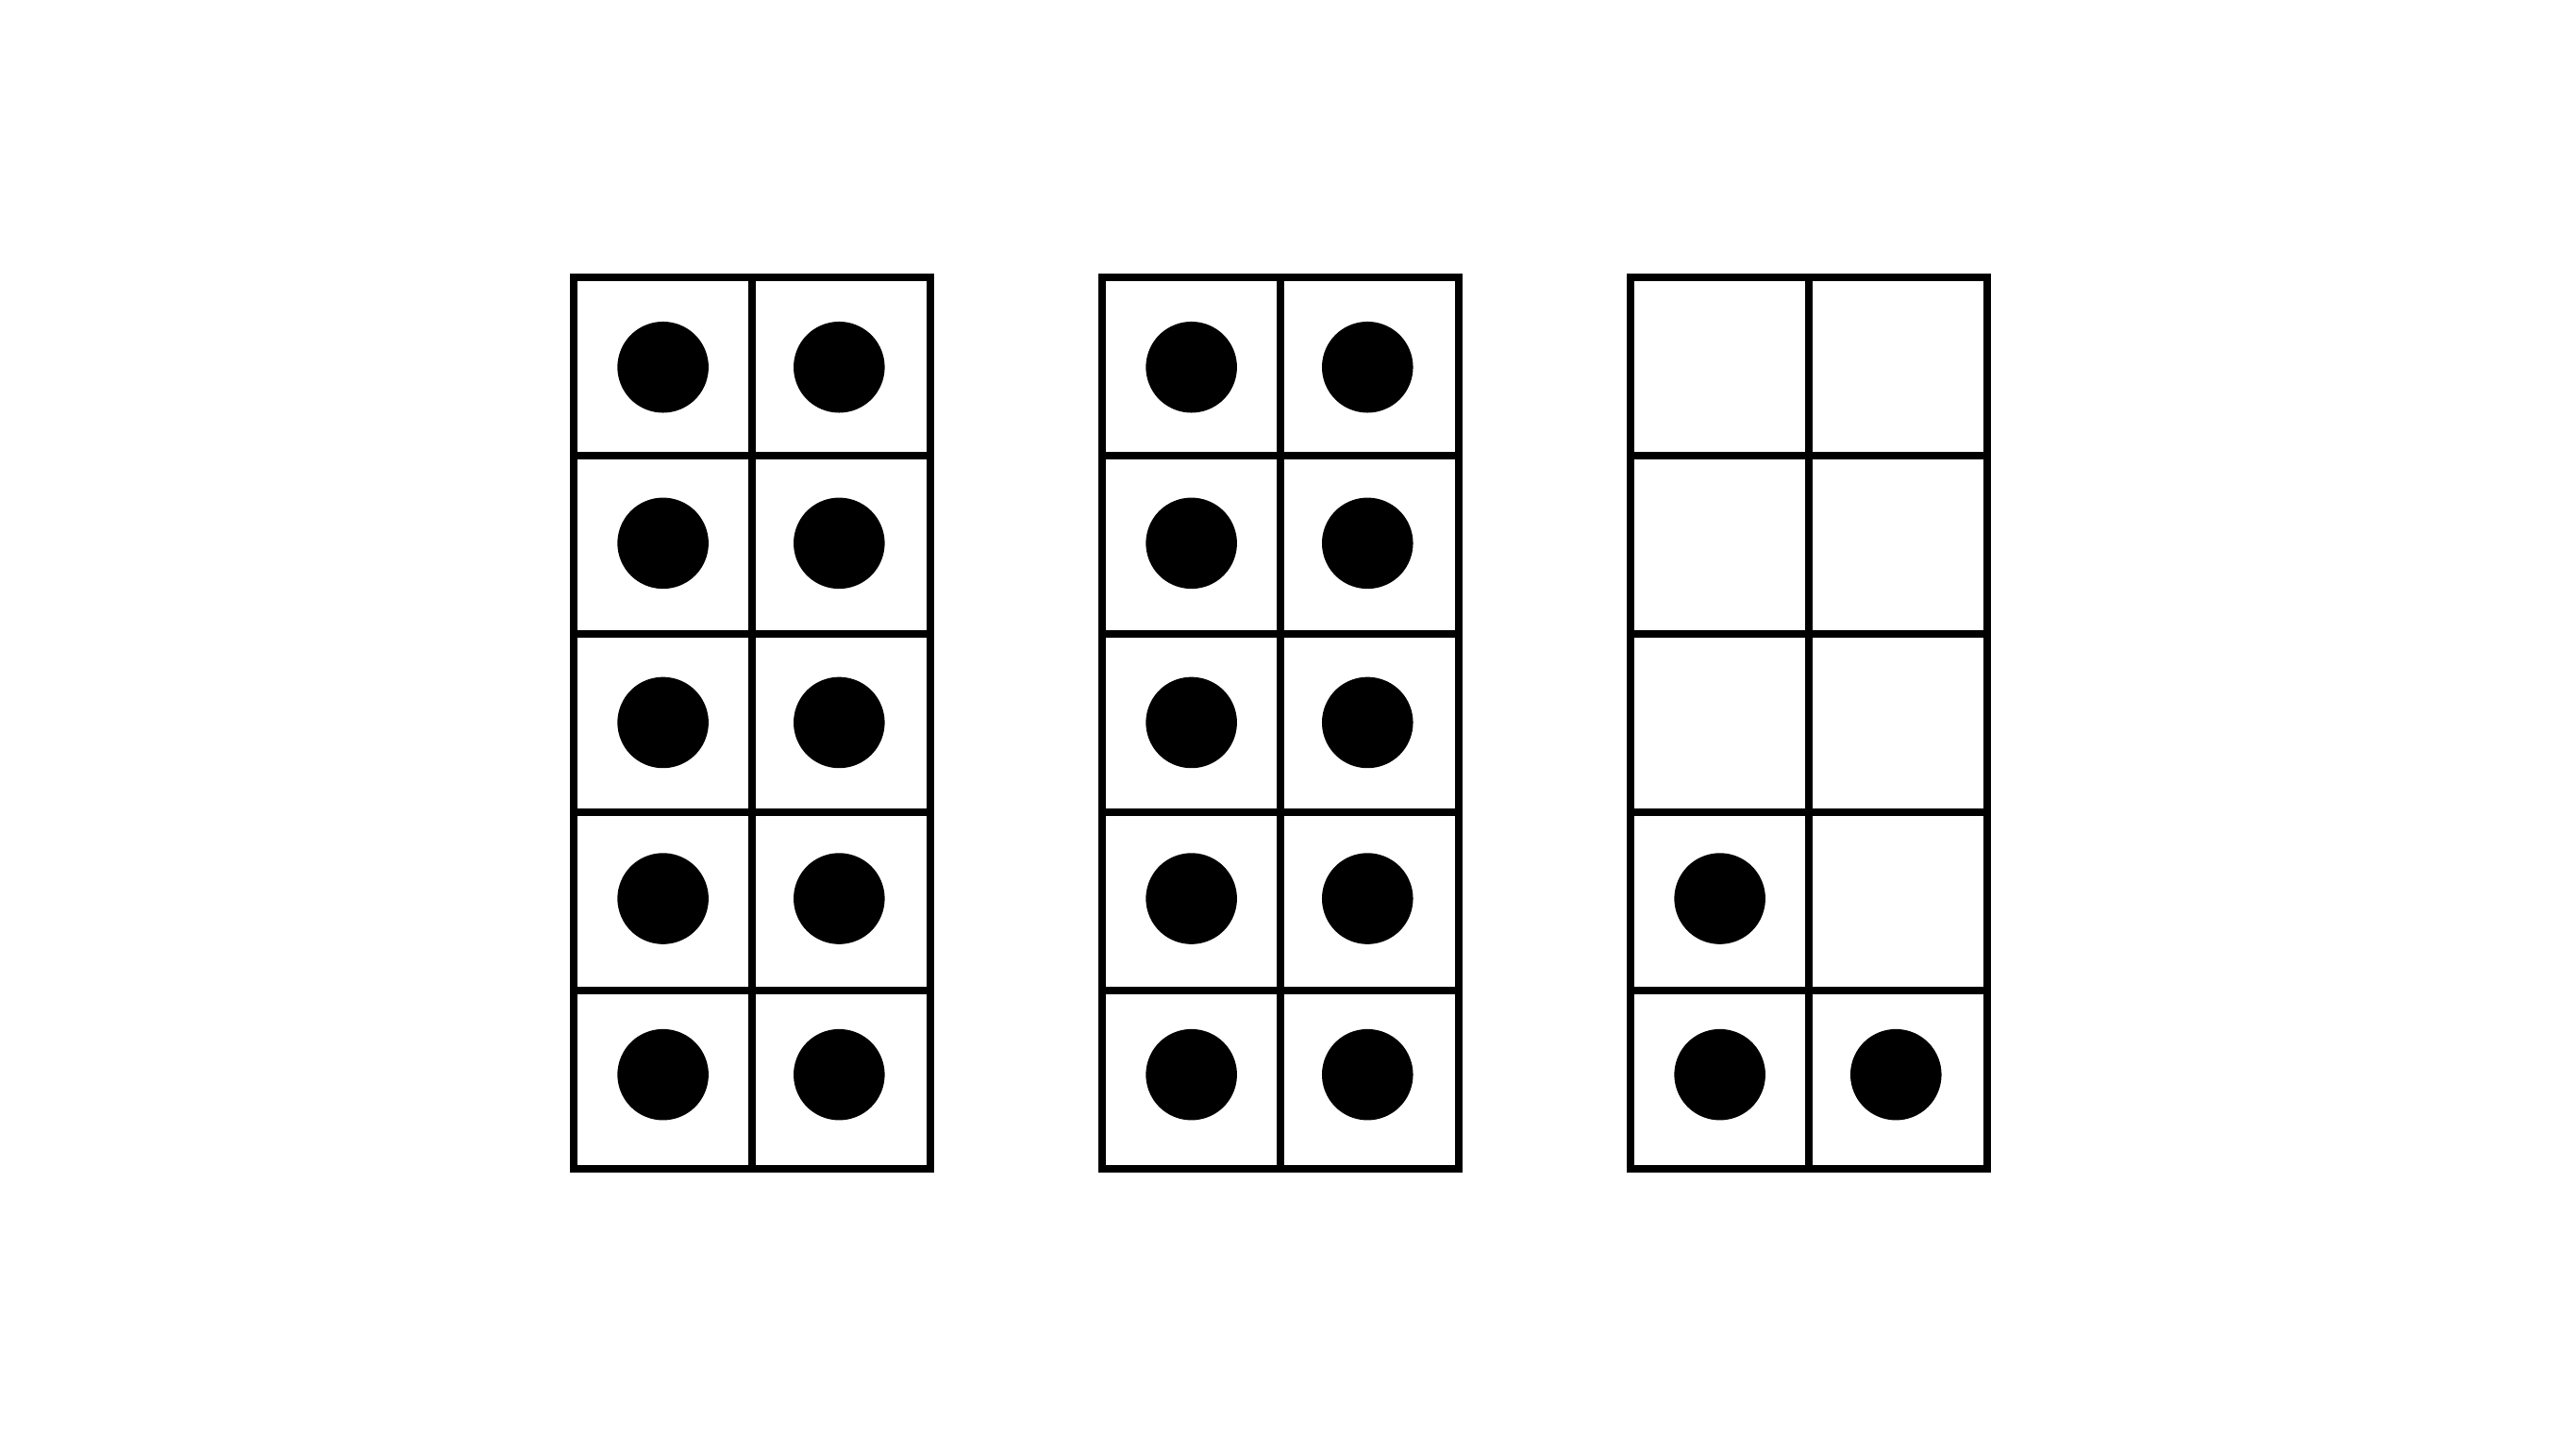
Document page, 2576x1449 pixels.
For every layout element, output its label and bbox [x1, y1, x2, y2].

text_box [618, 322, 708, 412]
table_cell [1634, 459, 1805, 630]
table_cell [1106, 816, 1277, 987]
table_cell [756, 459, 927, 630]
text_box [1675, 1029, 1765, 1120]
table_cell [1813, 459, 1983, 630]
text_box [618, 677, 708, 768]
text_box [618, 498, 708, 589]
table_cell [577, 816, 748, 987]
table_cell [1813, 994, 1983, 1165]
text_box [1146, 322, 1236, 412]
table_cell [756, 994, 927, 1165]
text_box [1851, 1029, 1941, 1120]
table_cell [1284, 459, 1455, 630]
table_cell [1634, 638, 1805, 808]
text_box [1146, 677, 1236, 768]
table_cell [1813, 638, 1983, 808]
text_box [1675, 854, 1765, 943]
table_header [1106, 281, 1277, 452]
text_box [1323, 1029, 1413, 1120]
table_cell [1106, 994, 1277, 1165]
table_cell [756, 816, 927, 987]
table_cell [577, 638, 748, 808]
table_cell [1106, 638, 1277, 808]
text_box [1323, 498, 1413, 589]
table_cell [577, 459, 748, 630]
table_header [1634, 281, 1805, 452]
table_cell [1106, 459, 1277, 630]
table_cell [1284, 994, 1455, 1165]
table_header [1284, 281, 1455, 452]
table_cell [577, 994, 748, 1165]
table_cell [1284, 638, 1455, 808]
text_box [795, 1029, 884, 1120]
table_cell [1634, 816, 1805, 987]
table_cell [1284, 816, 1455, 987]
text_box [795, 322, 884, 412]
text_box [618, 1029, 708, 1120]
text_box [1146, 498, 1236, 589]
text_box [1323, 322, 1413, 412]
text_box [795, 677, 884, 768]
table_cell [1634, 994, 1805, 1165]
table_cell [756, 638, 927, 808]
table_header [1813, 281, 1983, 452]
text_box [1146, 854, 1236, 943]
table_header [756, 281, 927, 452]
text_box [1323, 677, 1413, 768]
text_box [795, 498, 884, 589]
table_cell [1813, 816, 1983, 987]
table_header [577, 281, 748, 452]
text_box [1146, 1029, 1236, 1120]
text_box [618, 854, 708, 943]
text_box [1323, 854, 1413, 943]
text_box [795, 854, 884, 943]
